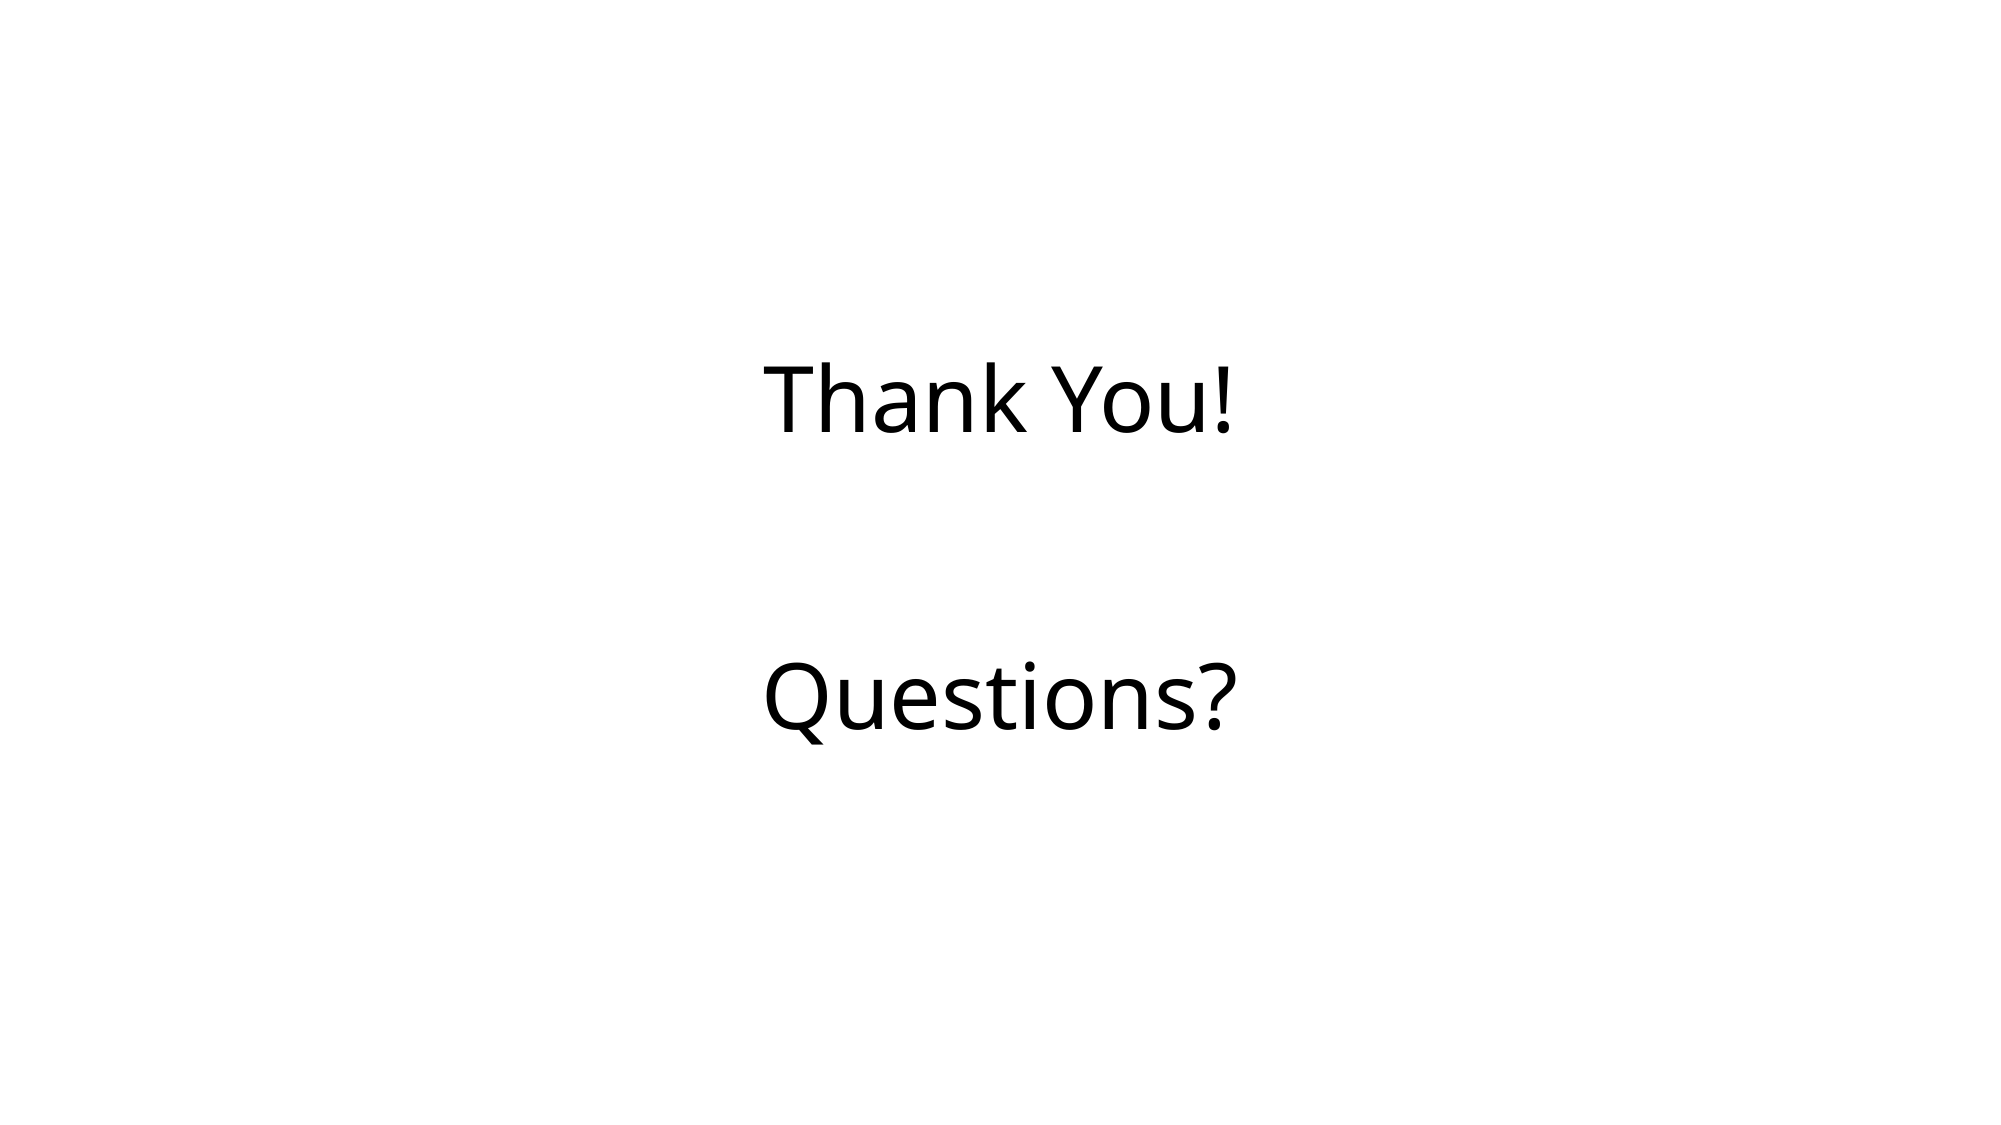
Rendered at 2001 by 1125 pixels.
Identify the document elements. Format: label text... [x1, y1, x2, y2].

title Thank You! Questions? [137, 59, 1863, 1043]
